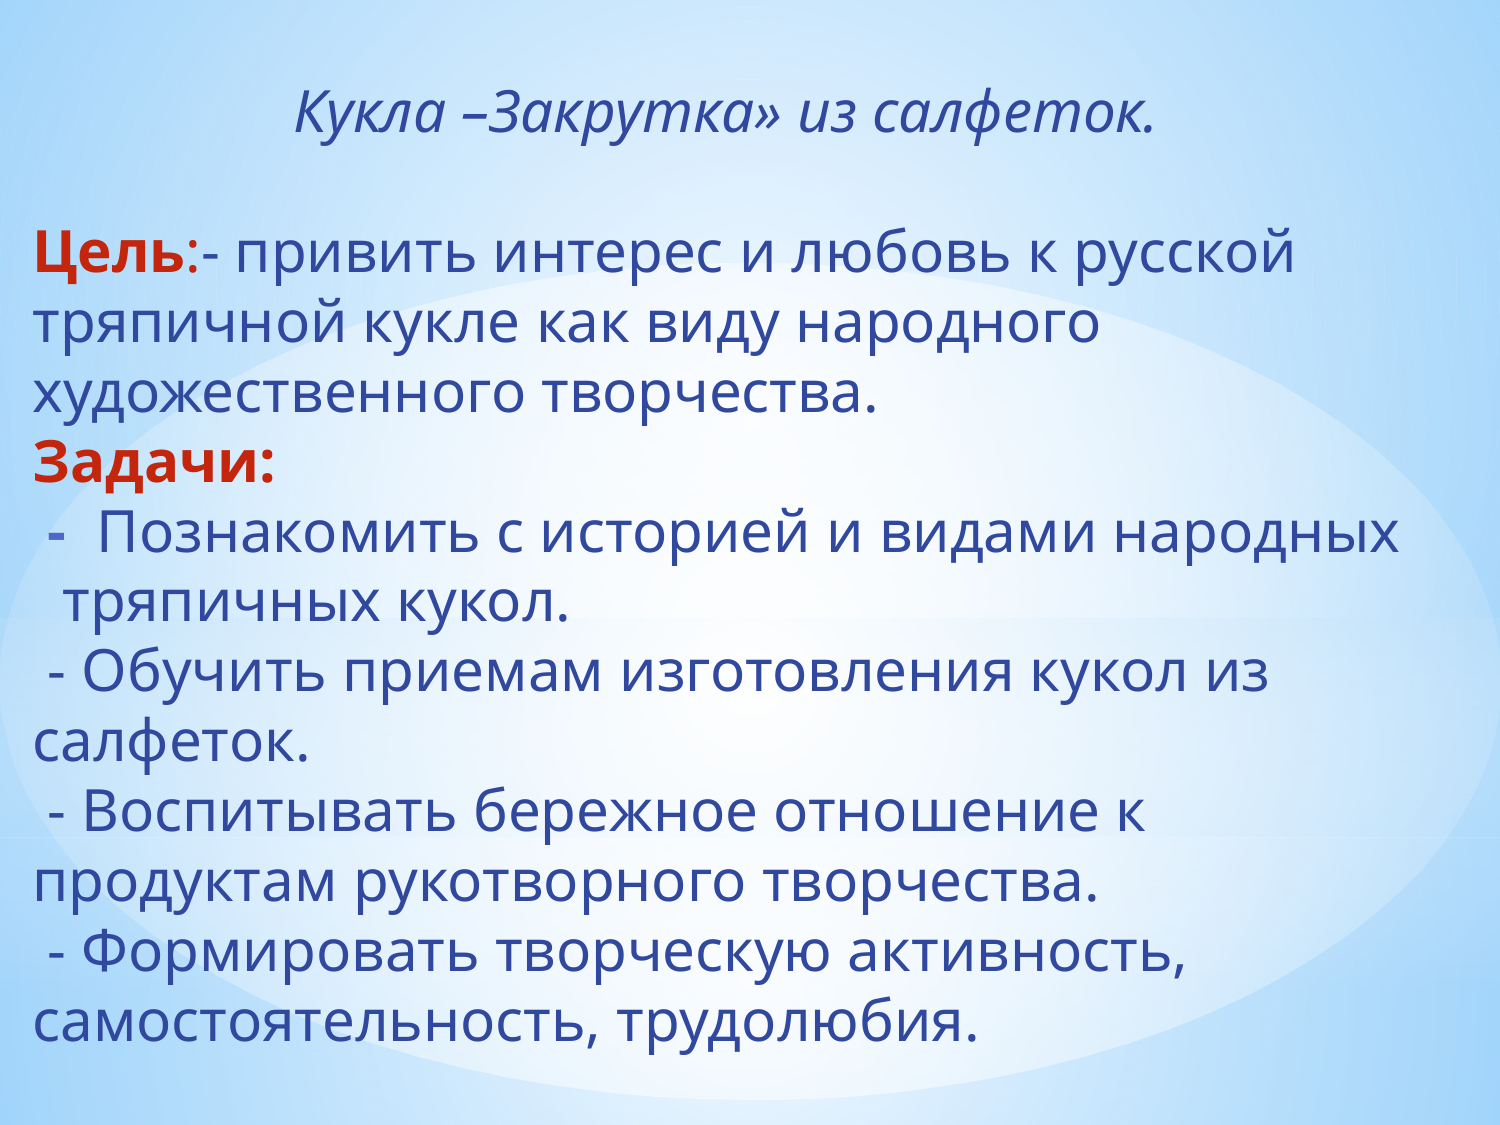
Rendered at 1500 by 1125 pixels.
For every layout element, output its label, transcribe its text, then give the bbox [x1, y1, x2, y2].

text_box Кукла –Закрутка» из салфеток. Цель:- привить интерес и любовь к русской тряпичной кукле как виду народного художественного творчества. Задачи: - Познакомить с историей и видами народных тряпичных кукол. - Обучить приемам изготовления кукол из салфеток. - Воспитывать бережное отношение к продуктам рукотворного творчества. - Формировать творческую активность, самостоятельность, трудолюбия. [17, 66, 1436, 1125]
